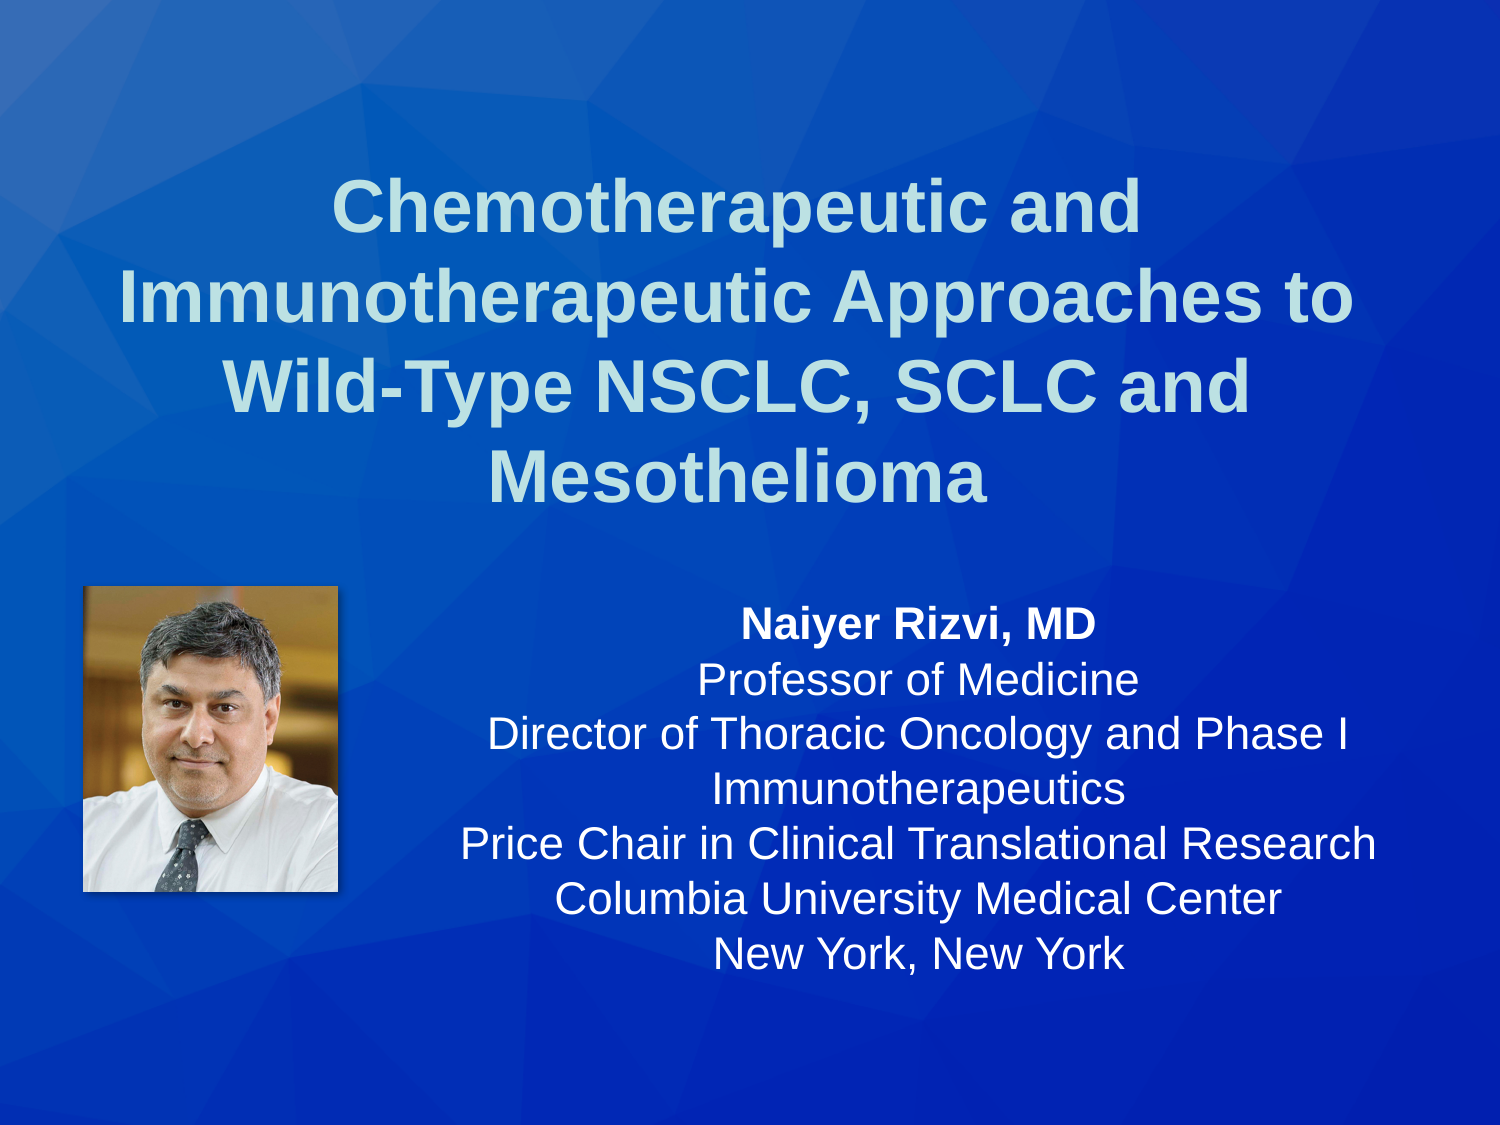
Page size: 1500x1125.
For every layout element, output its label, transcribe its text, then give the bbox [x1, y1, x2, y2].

subtitle Naiyer Rizvi, MD Professor of Medicine Director of Thoracic Oncology and Phase I Immunotherapeutics Price Chair in Clinical Translational Research Columbia University Medical Center New York, New York [337, 586, 1500, 940]
picture [0, 0, 1500, 1125]
title Chemotherapeutic and Immunotherapeutic Approaches to Wild-Type NSCLC, SCLC and Mesothelioma [62, 75, 1413, 525]
